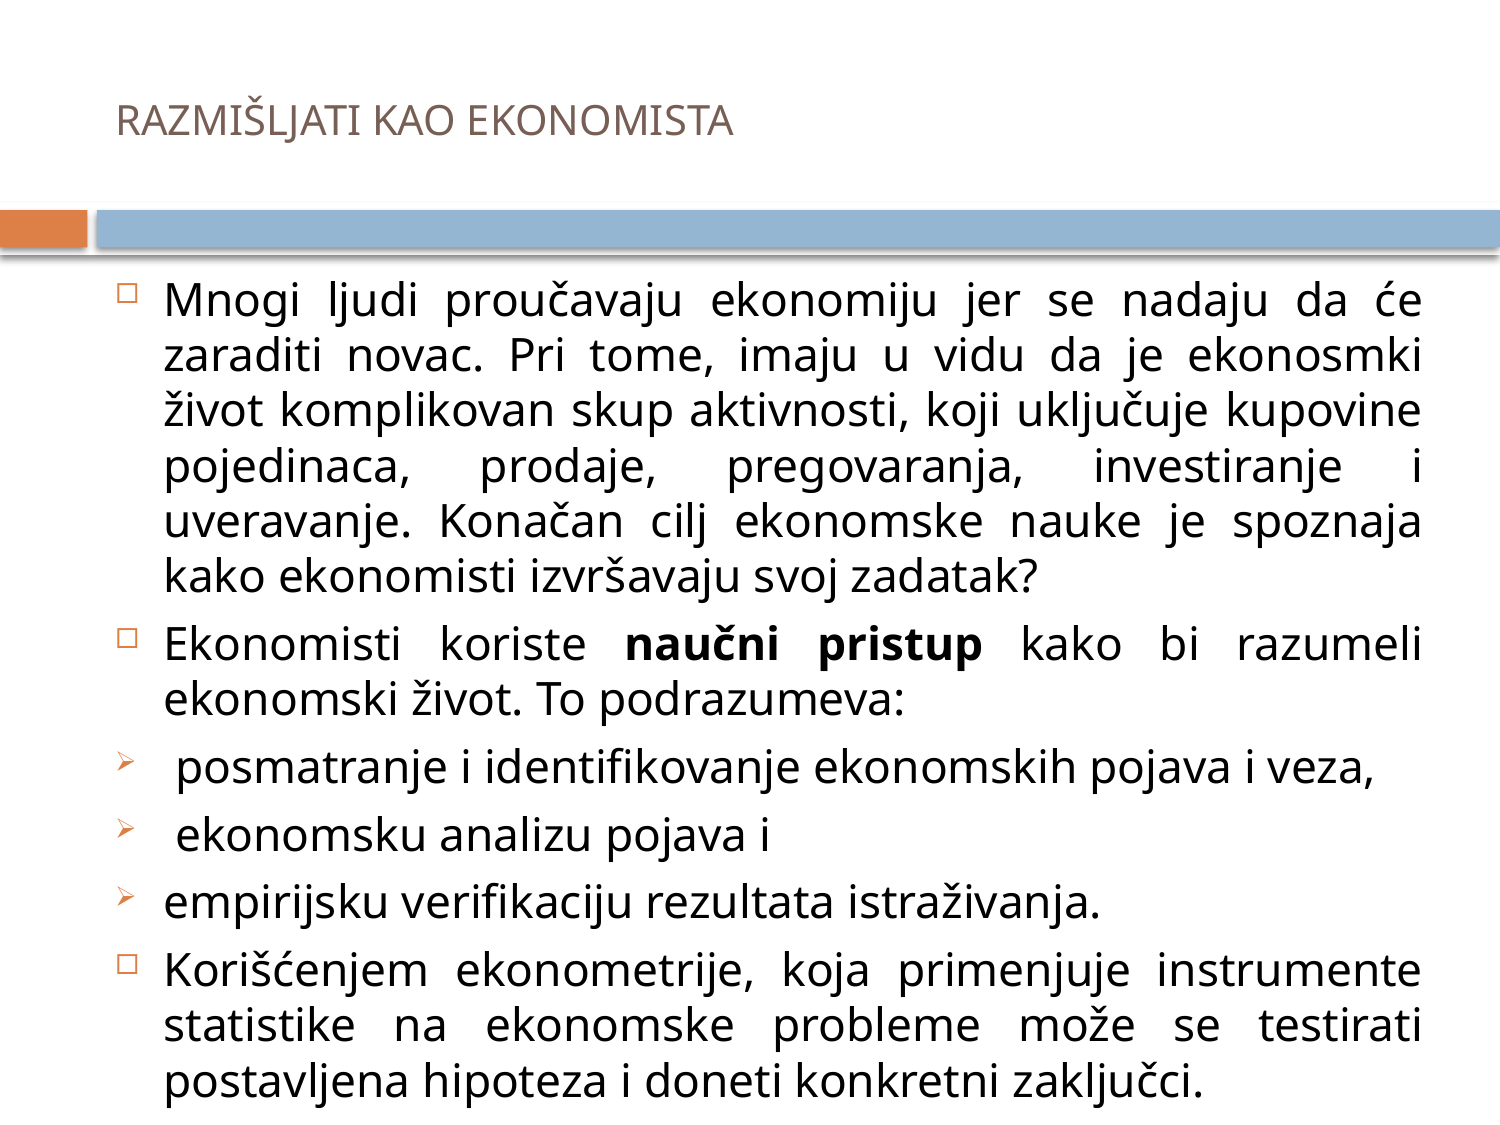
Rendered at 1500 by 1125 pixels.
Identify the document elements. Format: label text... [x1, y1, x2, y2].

list Mnogi ljudi proučavaju ekonomiju jer se nadaju da će zaraditi novac. Pri tome, imaju u vidu da je ekonosmki život komplikovan skup aktivnosti, koji uključuje kupovine pojedinaca, prodaje, pregovaranja, investiranje i uveravanje. Konačan cilj ekonomske nauke je spoznaja kako ekonomisti izvršavaju svoj zadatak? Ekonomisti koriste naučni pristup kako bi razumeli ekonomski život. To podrazumeva: posmatranje i identifikovanje ekonomskih pojava i veza, ekonomsku analizu pojava i empirijsku verifikaciju rezultata istraživanja. Korišćenjem ekonometrije, koja primenjuje instrumente statistike na ekonomske probleme može se testirati postavljena hipoteza i doneti konkretni zaključci. [100, 262, 1438, 1125]
title RAZMIŠLJATI KAO EKONOMISTA [100, 37, 1438, 200]
